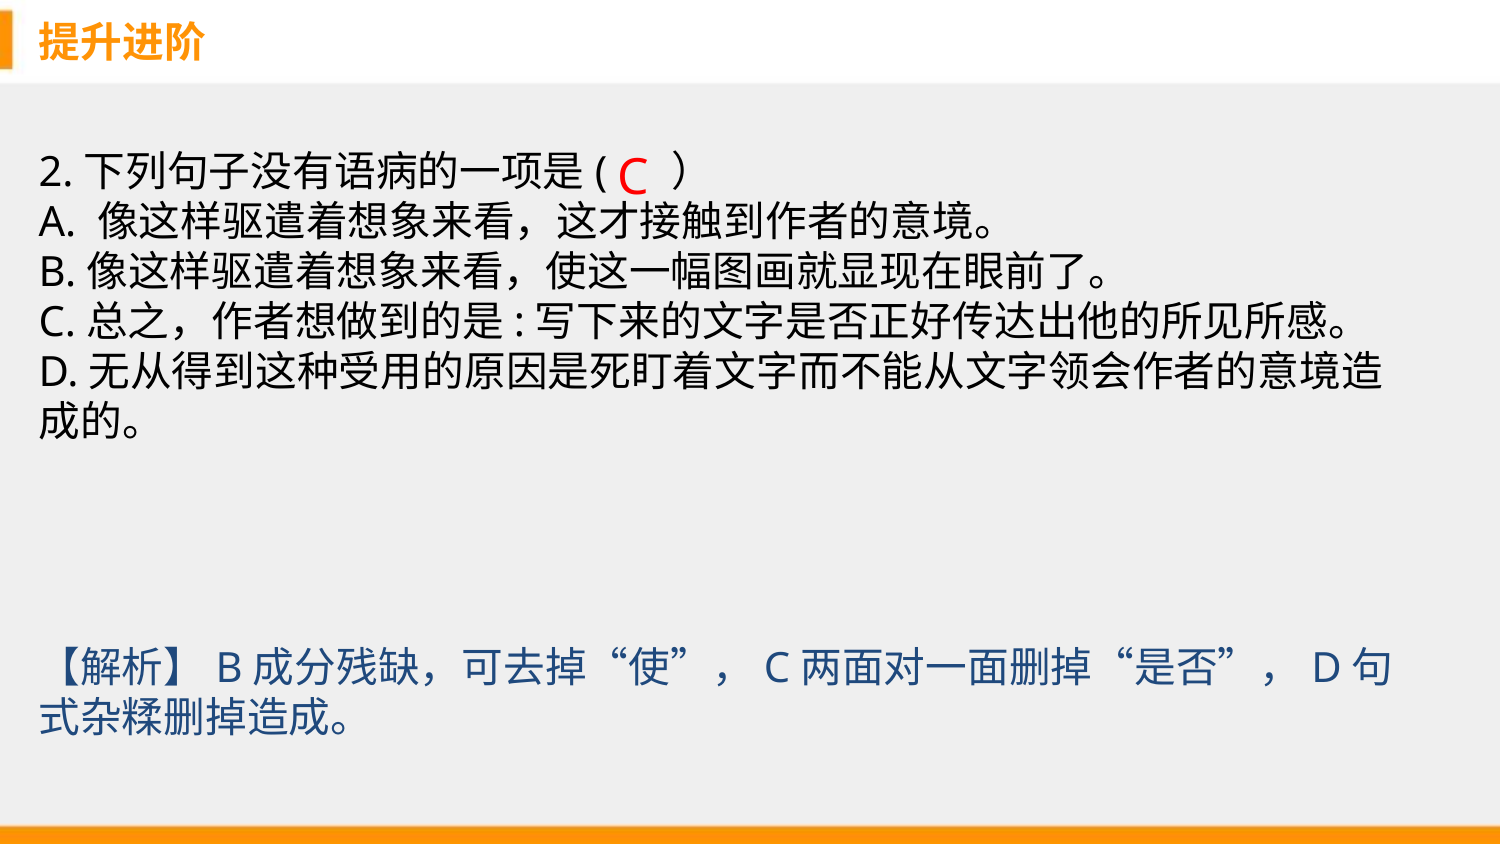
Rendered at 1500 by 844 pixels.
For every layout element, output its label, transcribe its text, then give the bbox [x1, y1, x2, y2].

text_box 提升进阶 [23, 1, 804, 81]
text_box 2.下列句子没有语病的一项是( ） A. 像这样驱遣着想象来看，这才接触到作者的意境。 B.像这样驱遣着想象来看，使这一幅图画就显现在眼前了。 C.总之，作者想做到的是:写下来的文字是否正好传达出他的所见所感。 D.无从得到这种受用的原因是死盯着文字而不能从文字领会作者的意境造成的。 [23, 112, 1439, 453]
text_box 【解析】B成分残缺，可去掉“使”，C两面对一面删掉“是否”，D句式杂糅删掉造成。 [23, 633, 1422, 749]
picture [0, 0, 1500, 844]
text_box C [602, 137, 652, 212]
